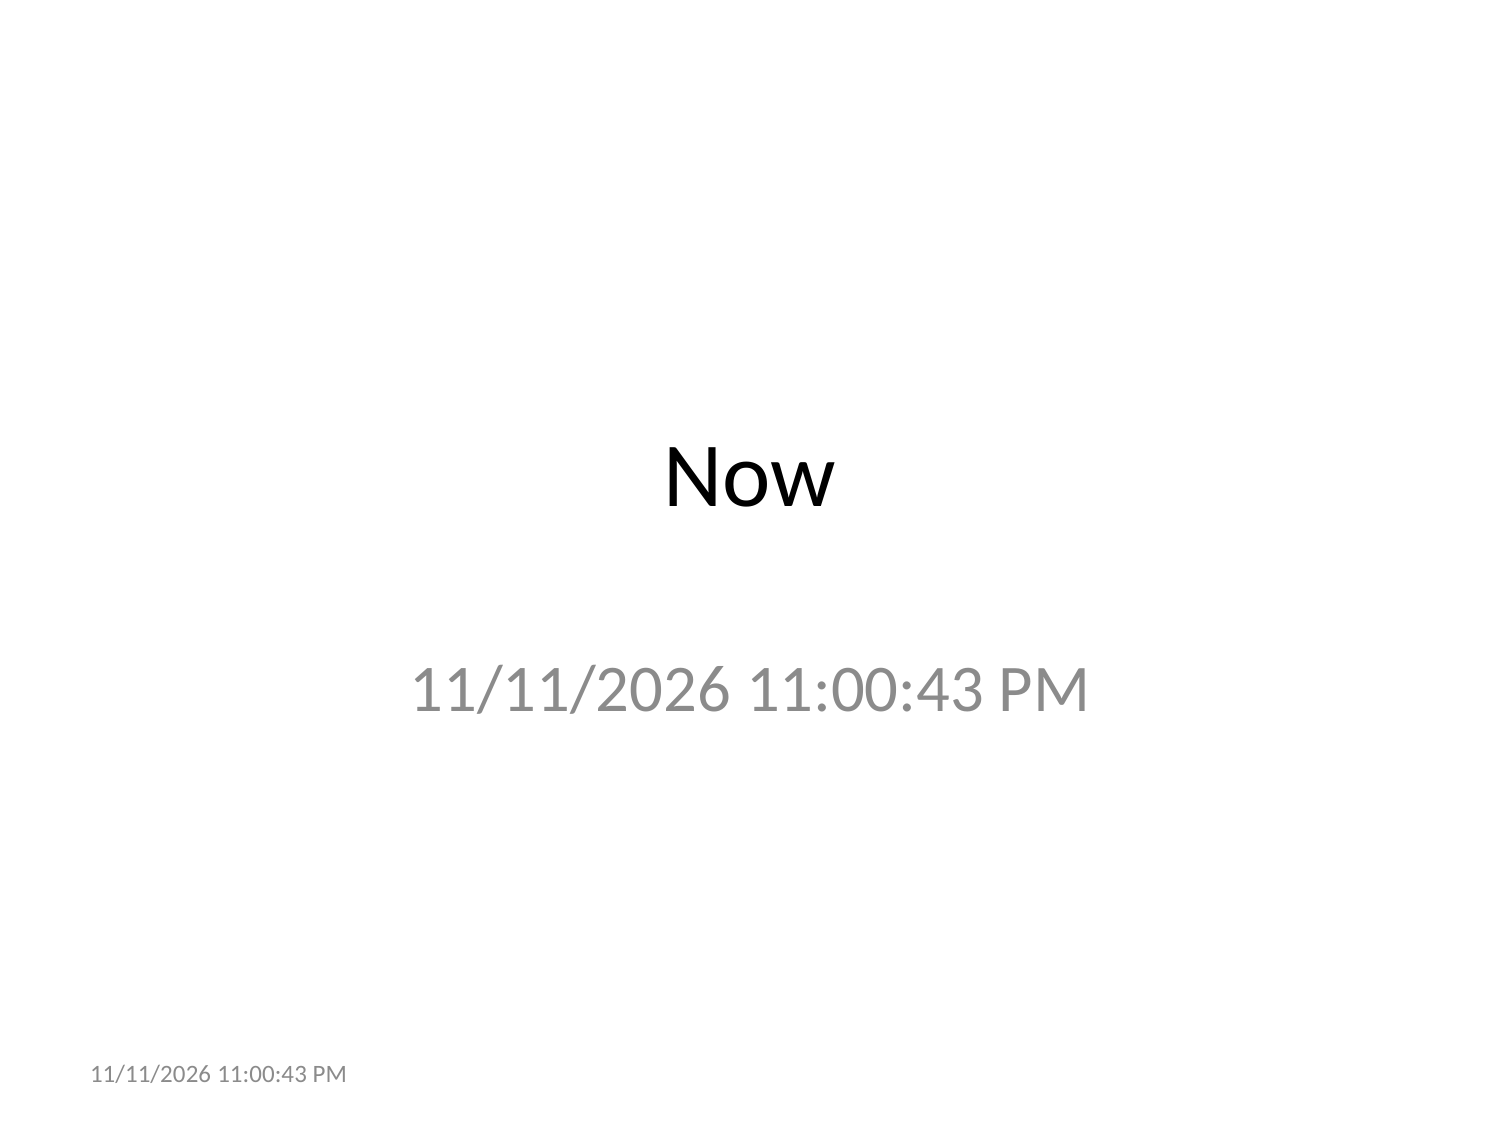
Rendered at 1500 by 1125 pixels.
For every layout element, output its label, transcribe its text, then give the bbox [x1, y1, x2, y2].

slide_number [75, 1042, 425, 1103]
subtitle 2011-12-19 10:20:04 AM [225, 637, 1275, 925]
title Now [112, 349, 1388, 591]
